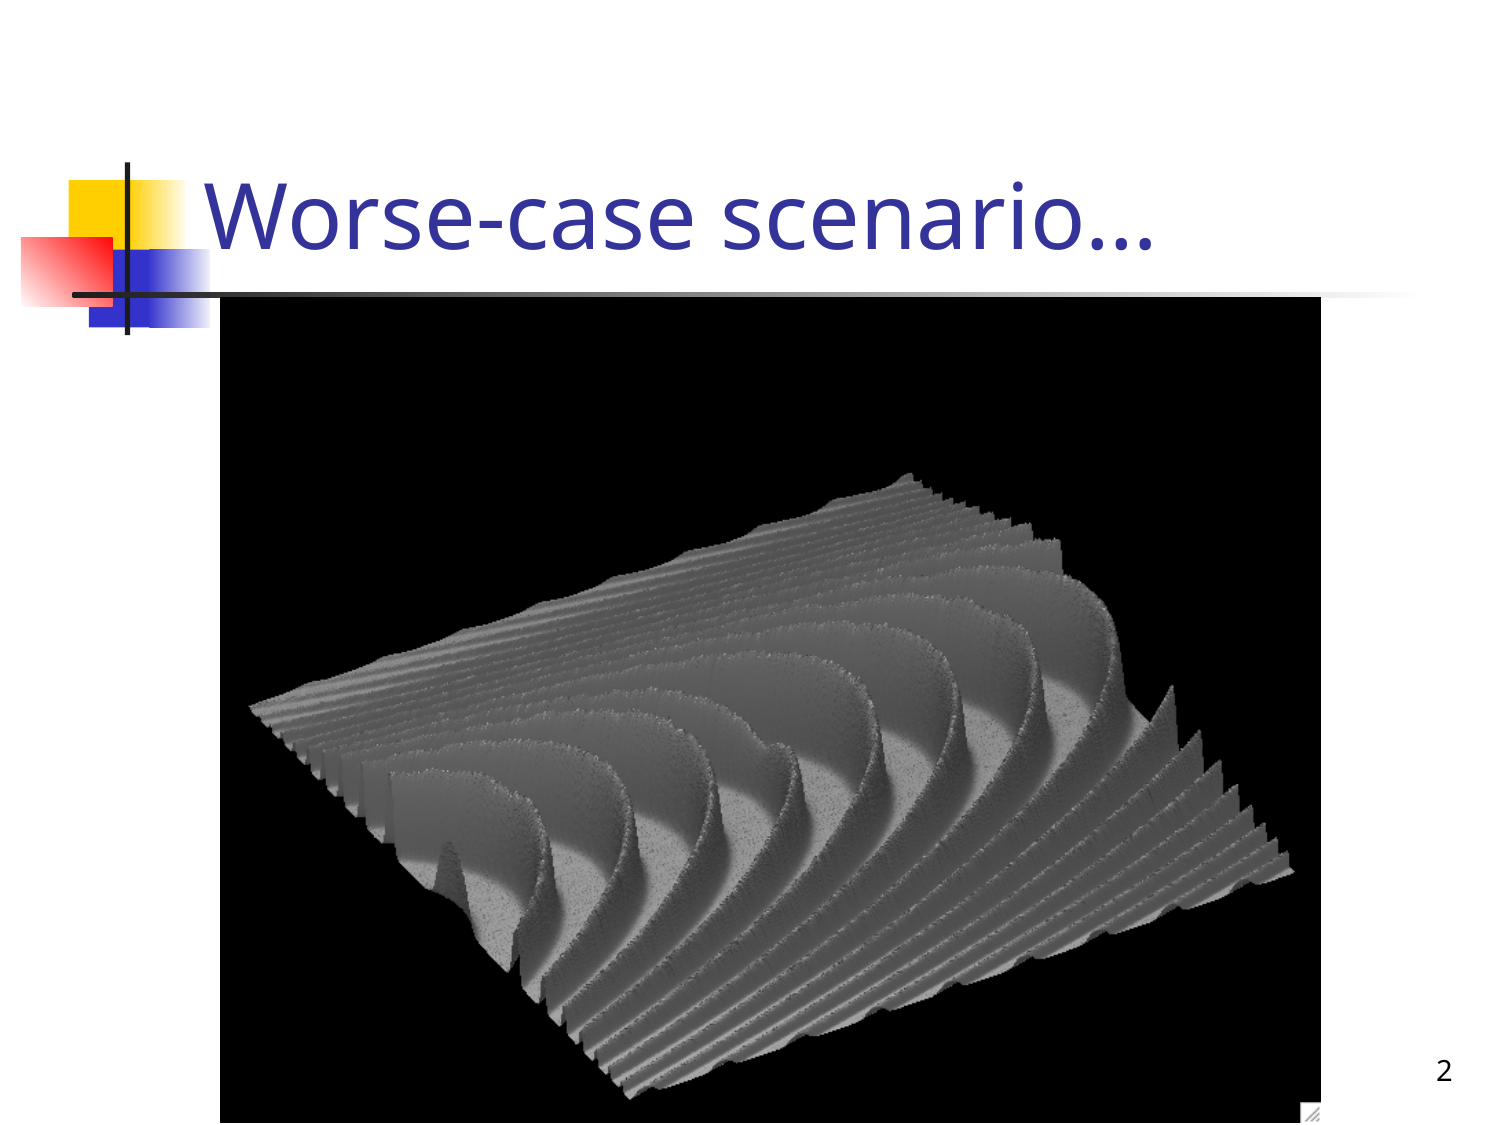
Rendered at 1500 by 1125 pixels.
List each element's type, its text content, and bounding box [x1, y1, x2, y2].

picture [220, 297, 1322, 1124]
slide_number 2 [1327, 1024, 1468, 1100]
title Worse-case scenario… [188, 35, 1468, 275]
